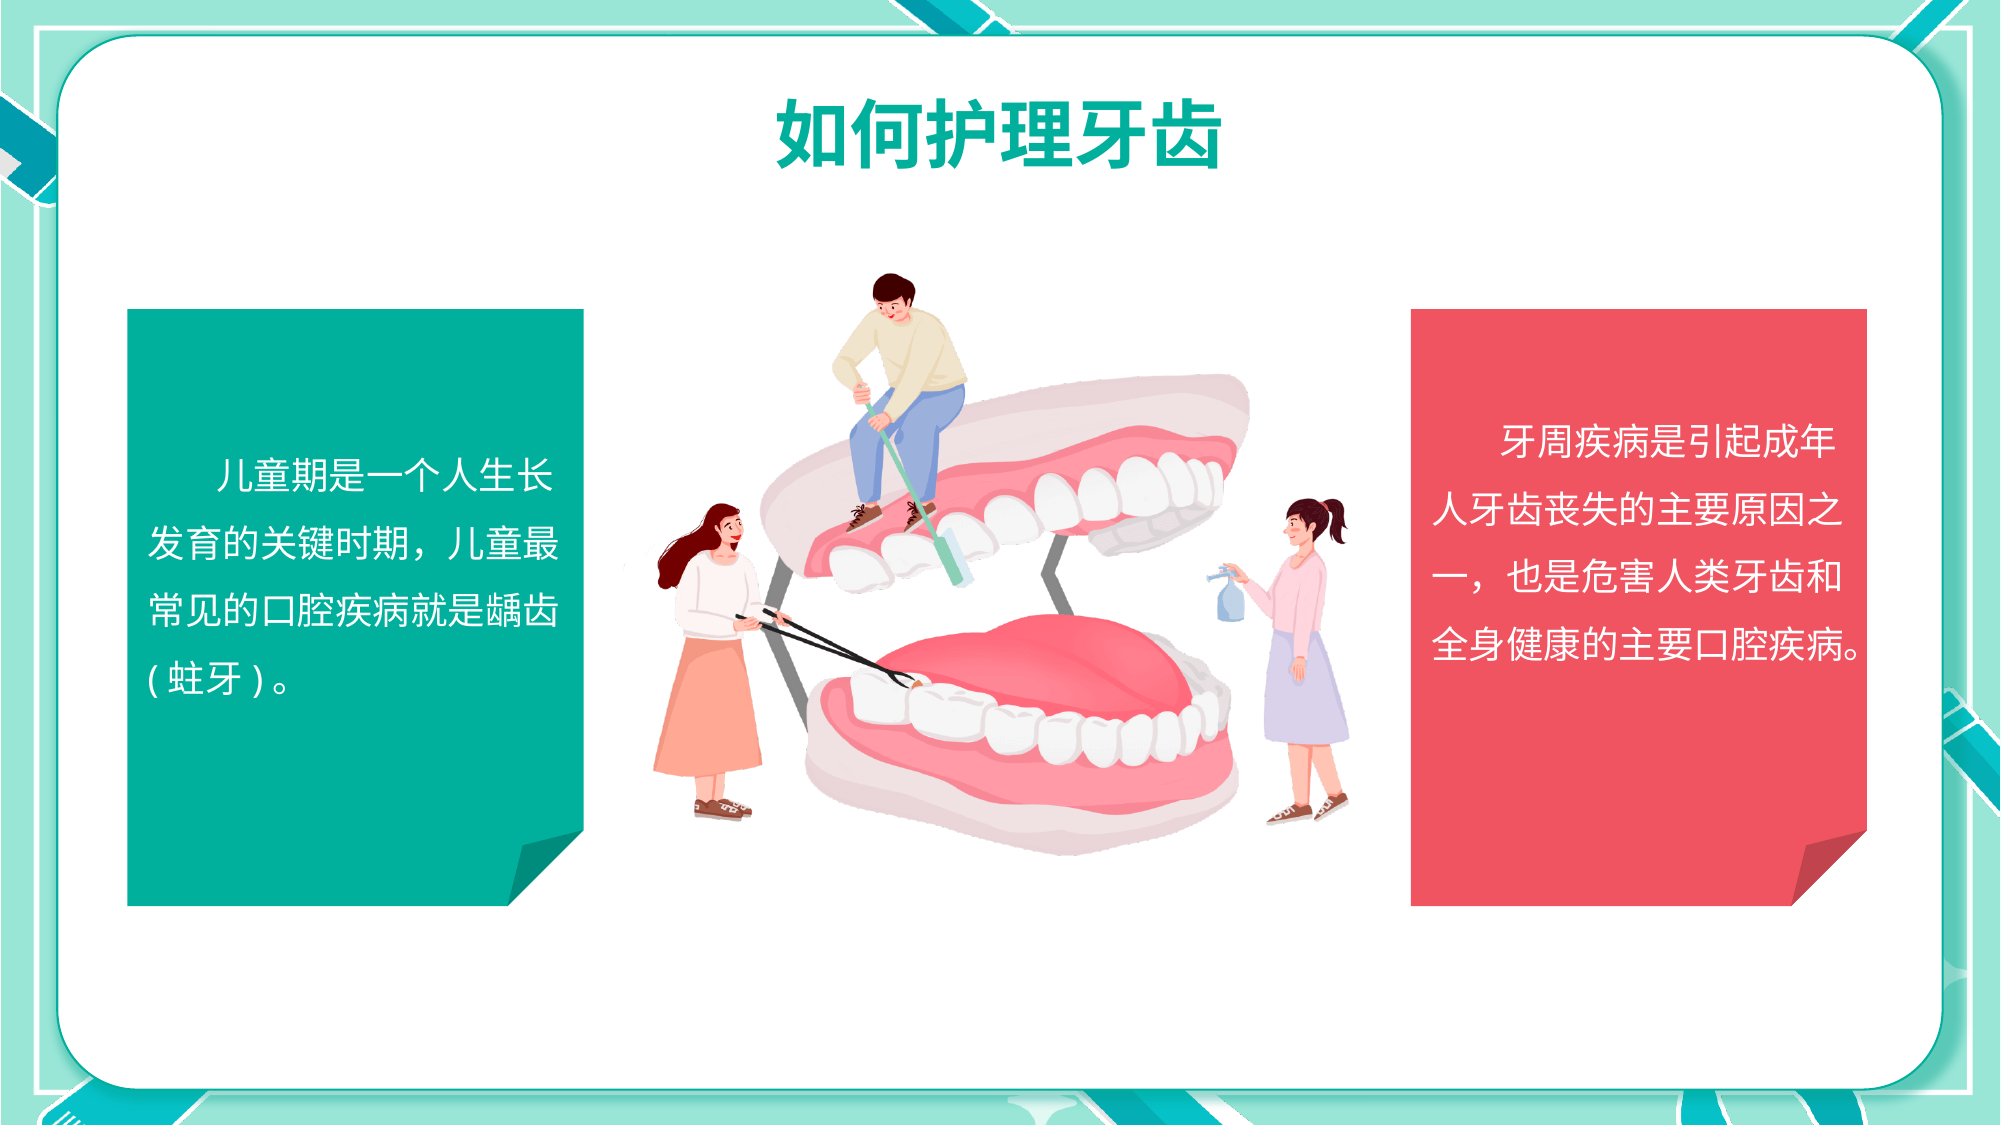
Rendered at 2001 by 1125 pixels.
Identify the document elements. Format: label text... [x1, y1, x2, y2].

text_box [1467, 309, 1867, 907]
picture [0, 0, 2001, 1125]
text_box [127, 309, 533, 907]
text_box 如何护理牙齿 [632, 80, 1368, 185]
